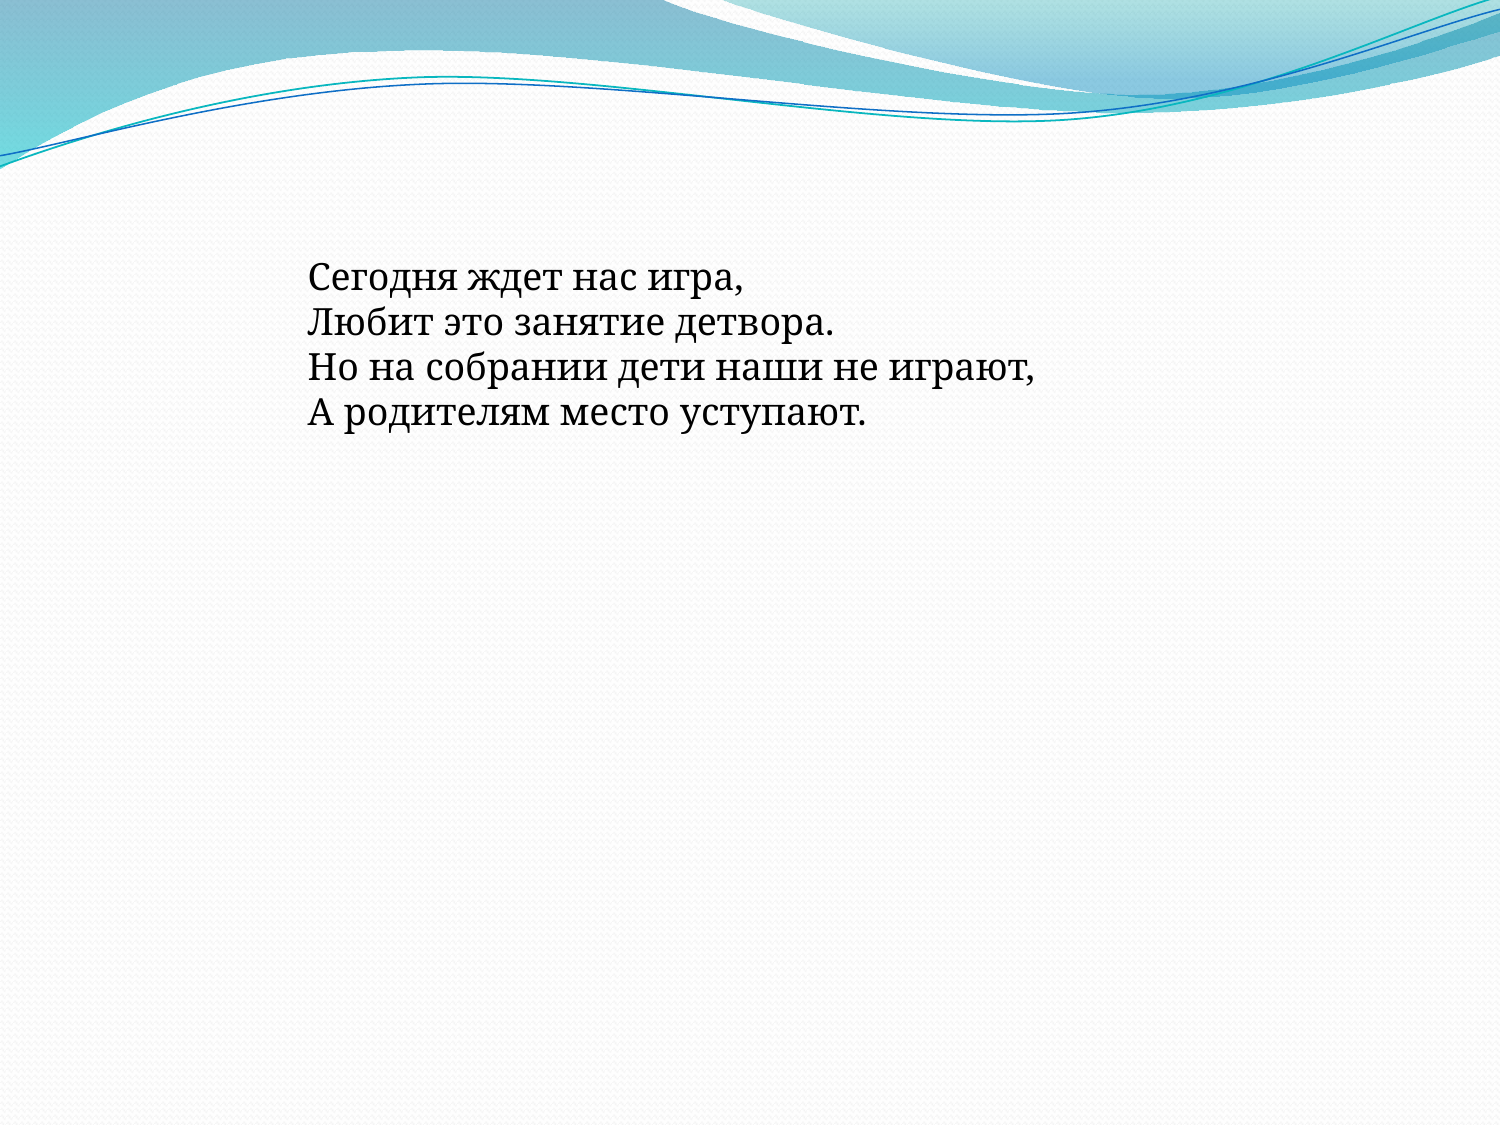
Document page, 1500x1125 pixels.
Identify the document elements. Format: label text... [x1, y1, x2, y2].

text_box Сегодня ждет нас игра, Любит это занятие детвора. Но на собрании дети наши не играют, А родителям место уступают. [292, 246, 1125, 441]
